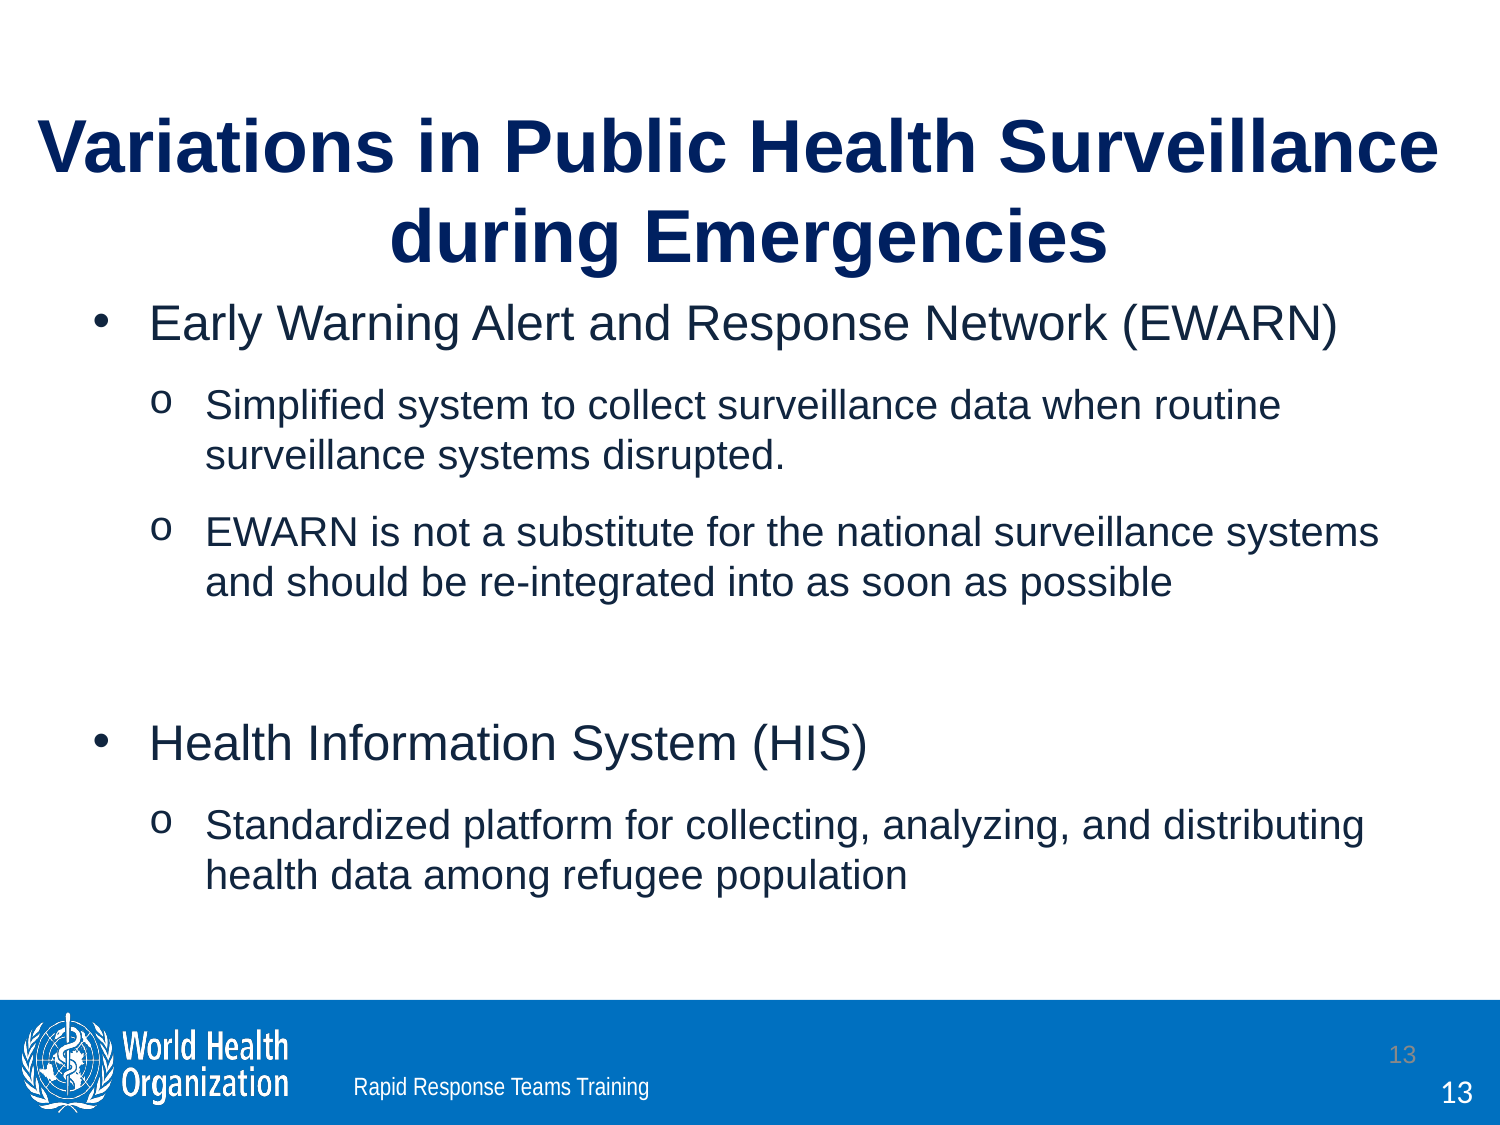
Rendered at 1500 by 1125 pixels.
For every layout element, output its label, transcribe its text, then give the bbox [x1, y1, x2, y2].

slide_number 13 [1081, 1014, 1432, 1093]
picture [21, 1012, 288, 1113]
text_box Variations in Public Health Surveillance during Emergencies [0, 89, 1500, 285]
text_box Early Warning Alert and Response Network (EWARN) Simplified system to collect surveillance data when routine surveillance systems disrupted. EWARN is not a substitute for the national surveillance systems and should be re-integrated into as soon as possible Health Information System (HIS) Standardized platform for collecting, analyzing, and distributing health data among refugee population [77, 283, 1418, 983]
